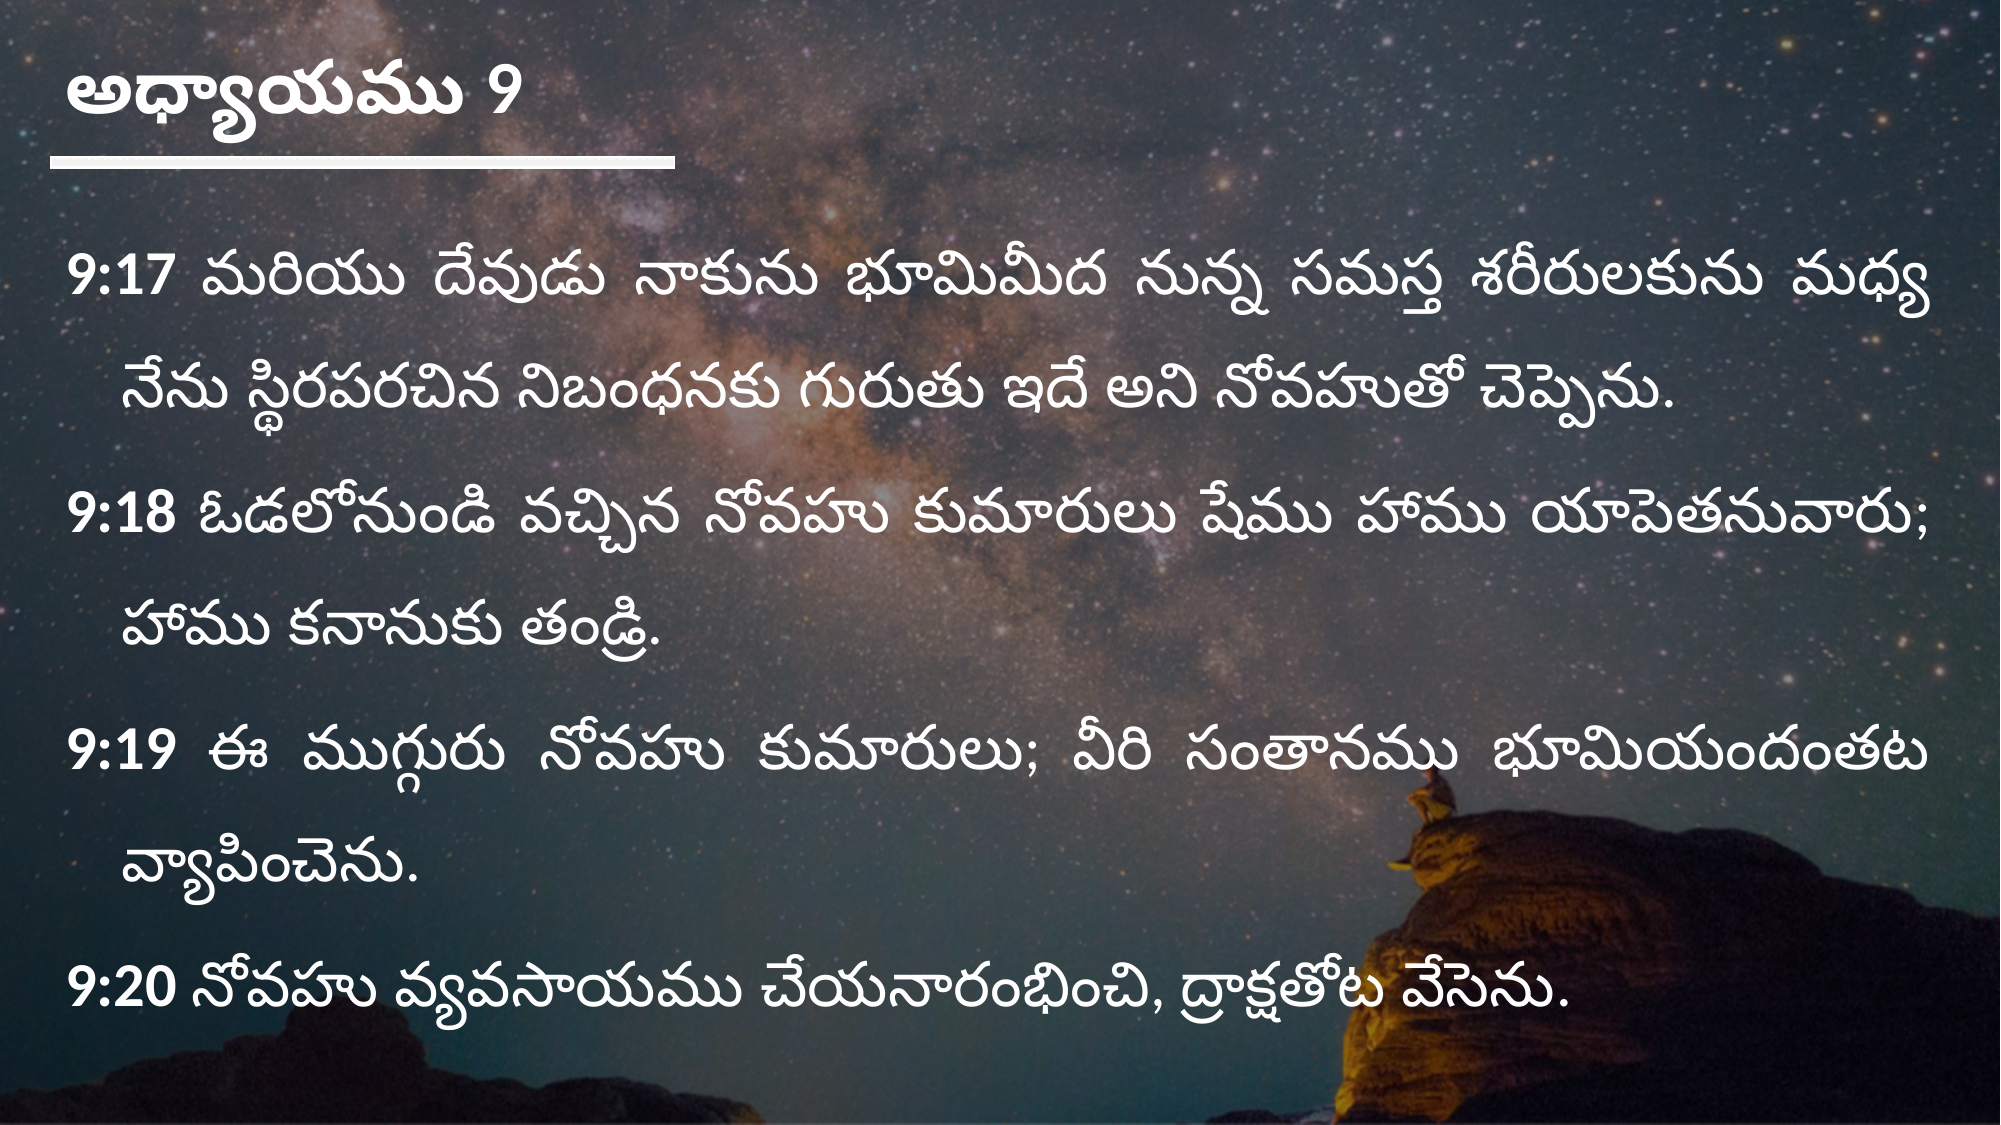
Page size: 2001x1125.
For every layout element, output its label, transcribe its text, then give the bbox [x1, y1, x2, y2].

list 9:17 మరియు దేవుడు నాకును భూమిమీద నున్న సమస్త శరీరులకును మధ్య నేను స్థిరపరచిన నిబంధనకు గురుతు ఇదే అని నోవహుతో చెప్పెను. 9:18 ఓడలోనుండి వచ్చిన నోవహు కుమారులు షేము హాము యాపెతనువారు; హాము కనానుకు తండ్రి. 9:19 ఈ ముగ్గురు నోవహు కుమారులు; వీరి సంతానము భూమియందంతట వ్యాపించెను. 9:20 నోవహు వ్యవసాయము చేయనారంభించి, ద్రాక్షతోట వేసెను. [50, 187, 1946, 1063]
picture [0, 0, 2000, 1125]
title అధ్యాయము 9 [50, 0, 1925, 167]
